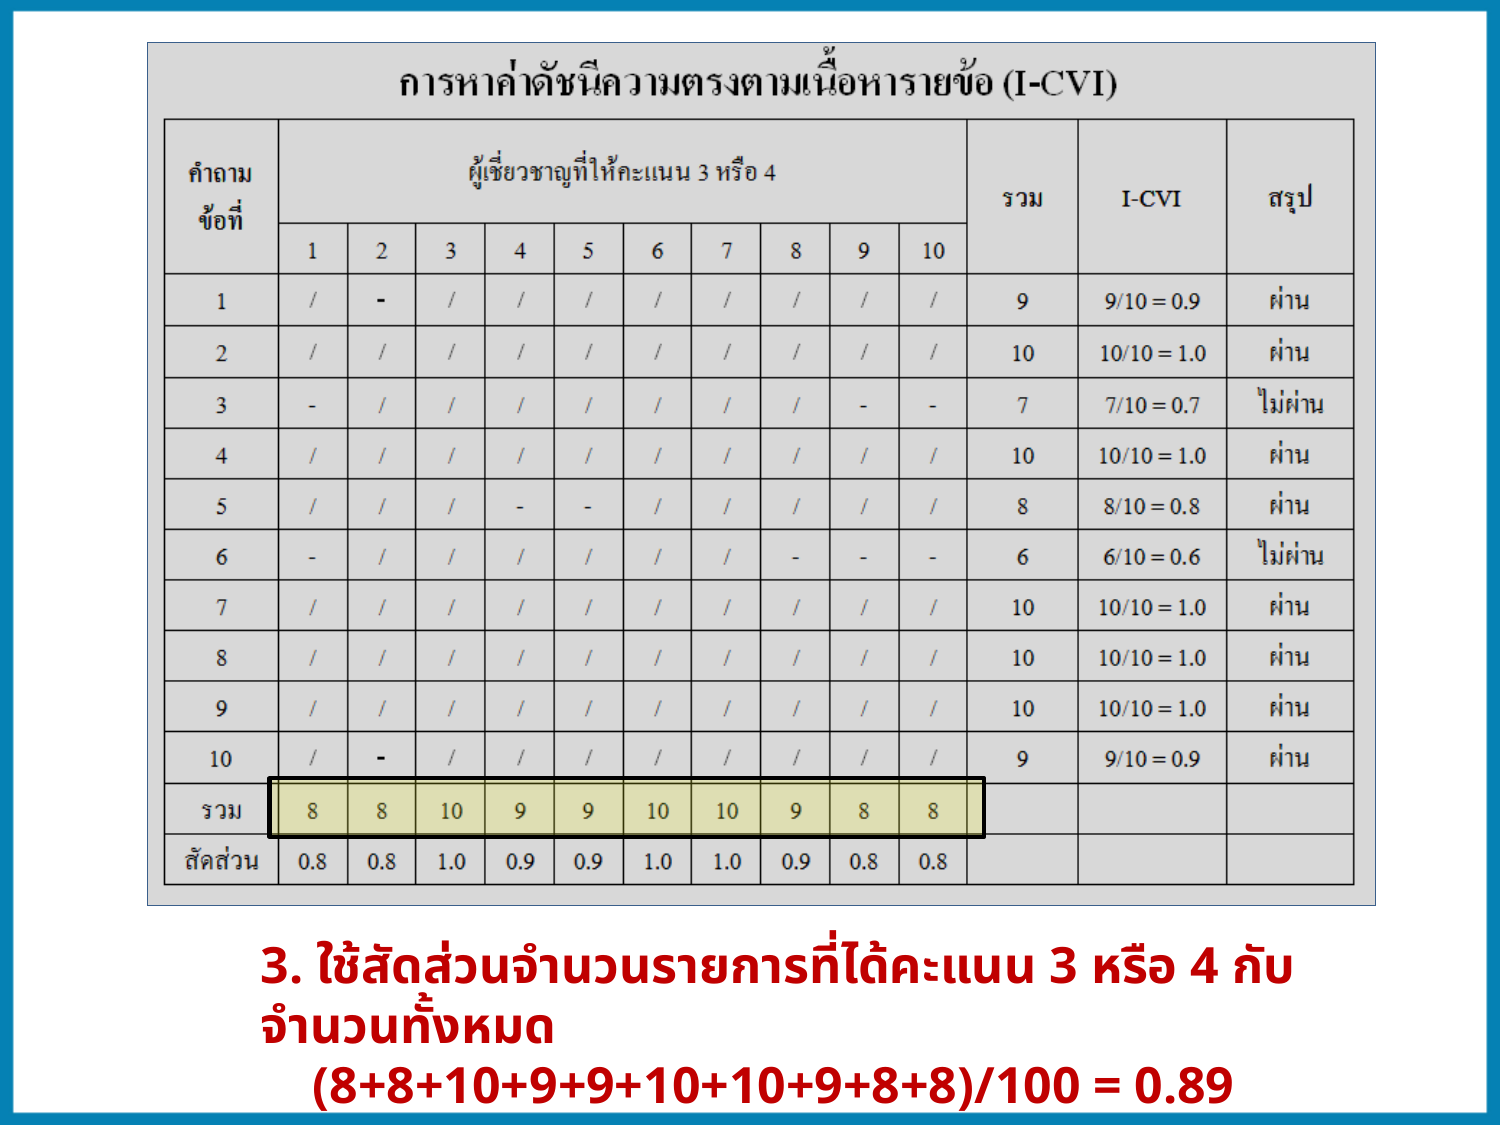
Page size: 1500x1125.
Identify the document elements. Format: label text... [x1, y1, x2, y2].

text_box 3. ใช้สัดส่วนจำนวนรายการที่ได้คะแนน 3 หรือ 4 กับจำนวนทั้งหมด (8+8+10+9+9+10+10+9+8+8)/100 = 0.89 [246, 925, 1416, 1121]
picture [13, 11, 1487, 1113]
